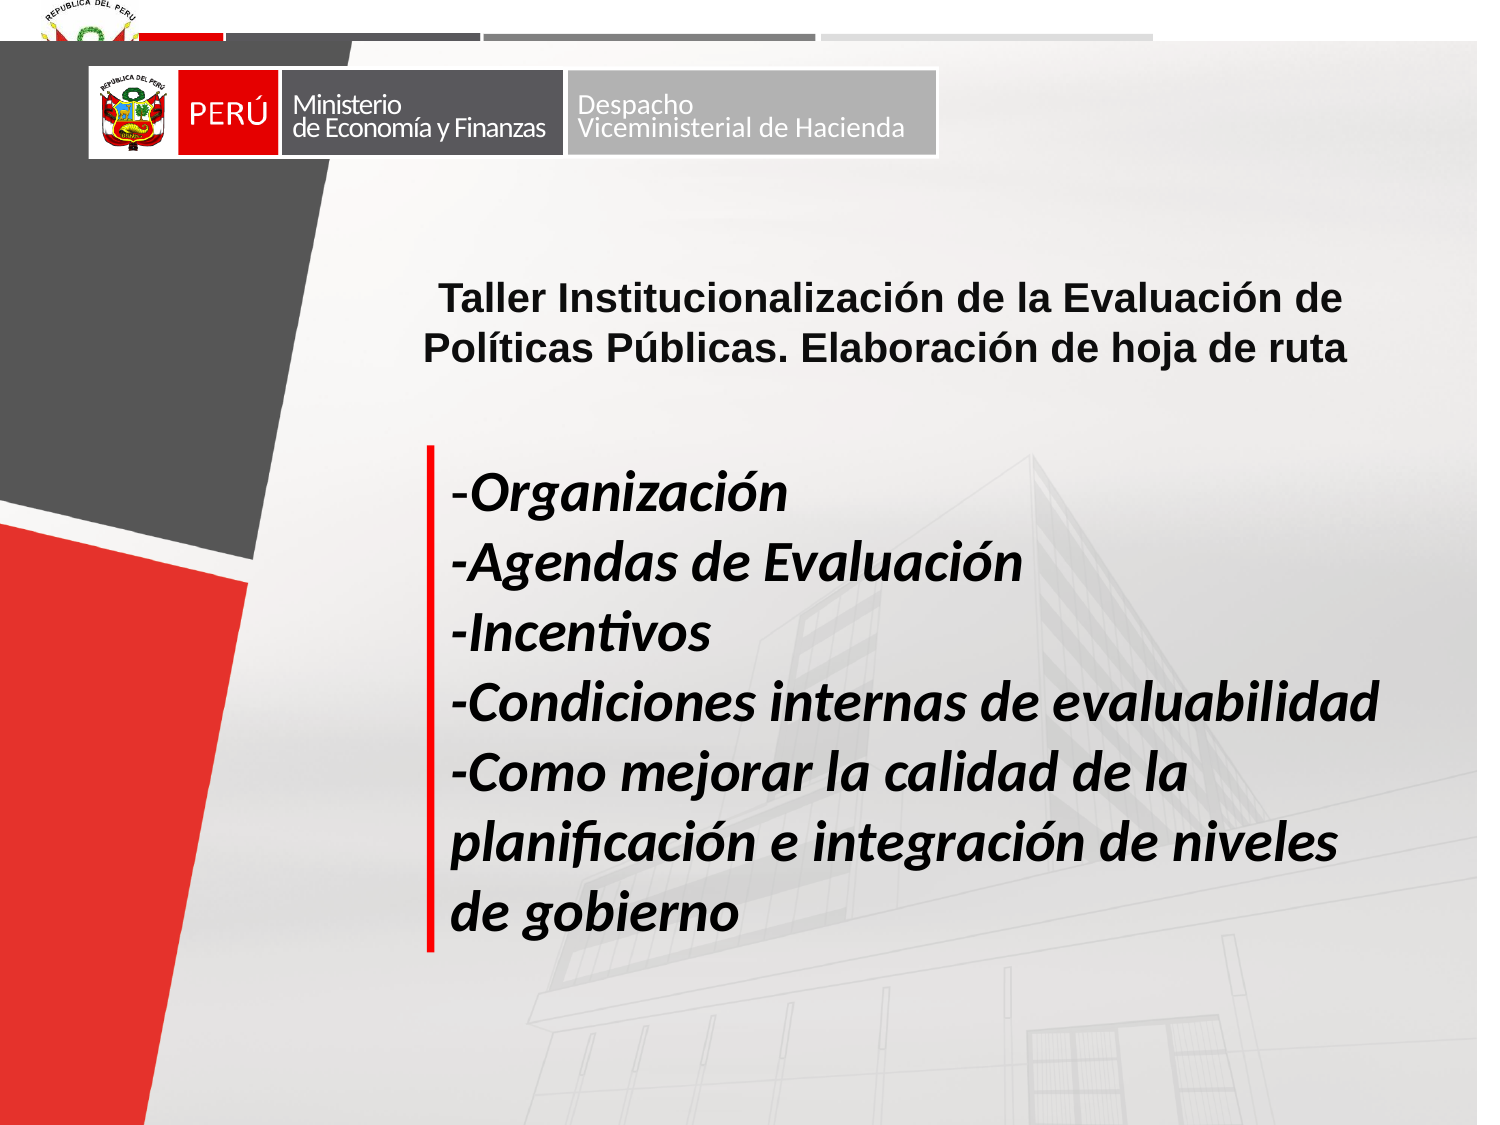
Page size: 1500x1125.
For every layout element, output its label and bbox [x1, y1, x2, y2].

text_box [88, 66, 940, 159]
picture [0, 0, 1477, 1125]
